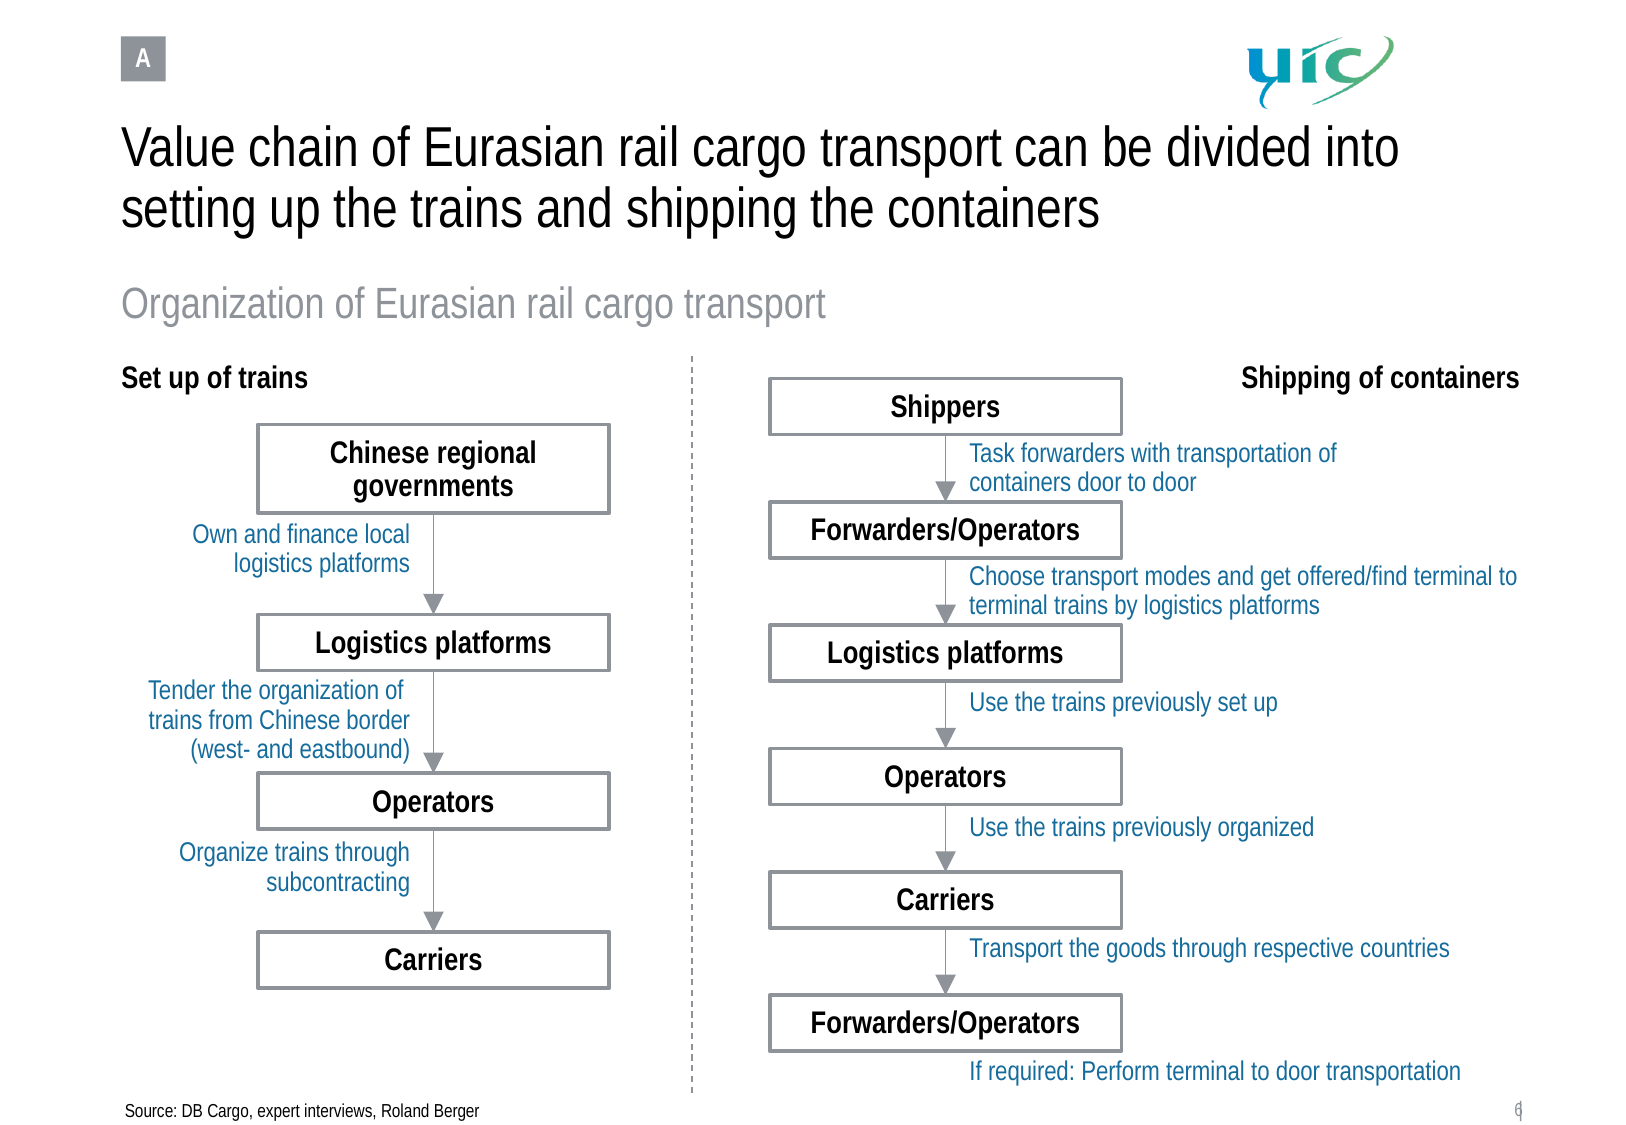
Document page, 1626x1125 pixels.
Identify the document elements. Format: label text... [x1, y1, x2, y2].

text_box Carriers [769, 871, 1122, 929]
text_box Operators [769, 748, 1122, 805]
text_box Shipping of containers [1211, 361, 1521, 396]
title Value chain of Eurasian rail cargo transport can be divided into setting up the trains and shipping the containers [121, 118, 1522, 241]
picture [1247, 36, 1398, 109]
text_box Chinese regional governments [257, 424, 610, 514]
picture [1247, 51, 1266, 109]
text_box Shippers [769, 378, 1122, 435]
text_box Forwarders/Operators [769, 501, 1122, 559]
text_box Organization of Eurasian rail cargo transport [121, 280, 1522, 328]
text_box Operators [257, 773, 610, 830]
text_box Set up of trains [121, 361, 309, 396]
text_box Source: DB Cargo, expert interviews, Roland Berger [124, 1100, 480, 1122]
text_box If required: Perform terminal to door transportation [945, 1051, 1600, 1087]
text_box Use the trains previously set up [949, 687, 1424, 718]
text_box Own and finance local logistics platforms [166, 514, 433, 579]
text_box Logistics platforms [769, 625, 1122, 682]
text_box Tender the organization of trains from Chinese border (west- and eastbound) [121, 670, 433, 765]
text_box Carriers [257, 931, 610, 989]
text_box Organize trains through subcontracting [166, 832, 431, 897]
text_box Transport the goods through respective countries [946, 927, 1584, 964]
text_box Use the trains previously organized [948, 807, 1424, 843]
text_box Forwarders/Operators [769, 994, 1122, 1052]
text_box Task forwarders with transportation of containers door to door [948, 438, 1424, 498]
text_box A [120, 36, 166, 82]
text_box Logistics platforms [257, 614, 610, 671]
text_box Choose transport modes and get offered/find terminal to terminal trains by logistics platforms [948, 562, 1522, 621]
